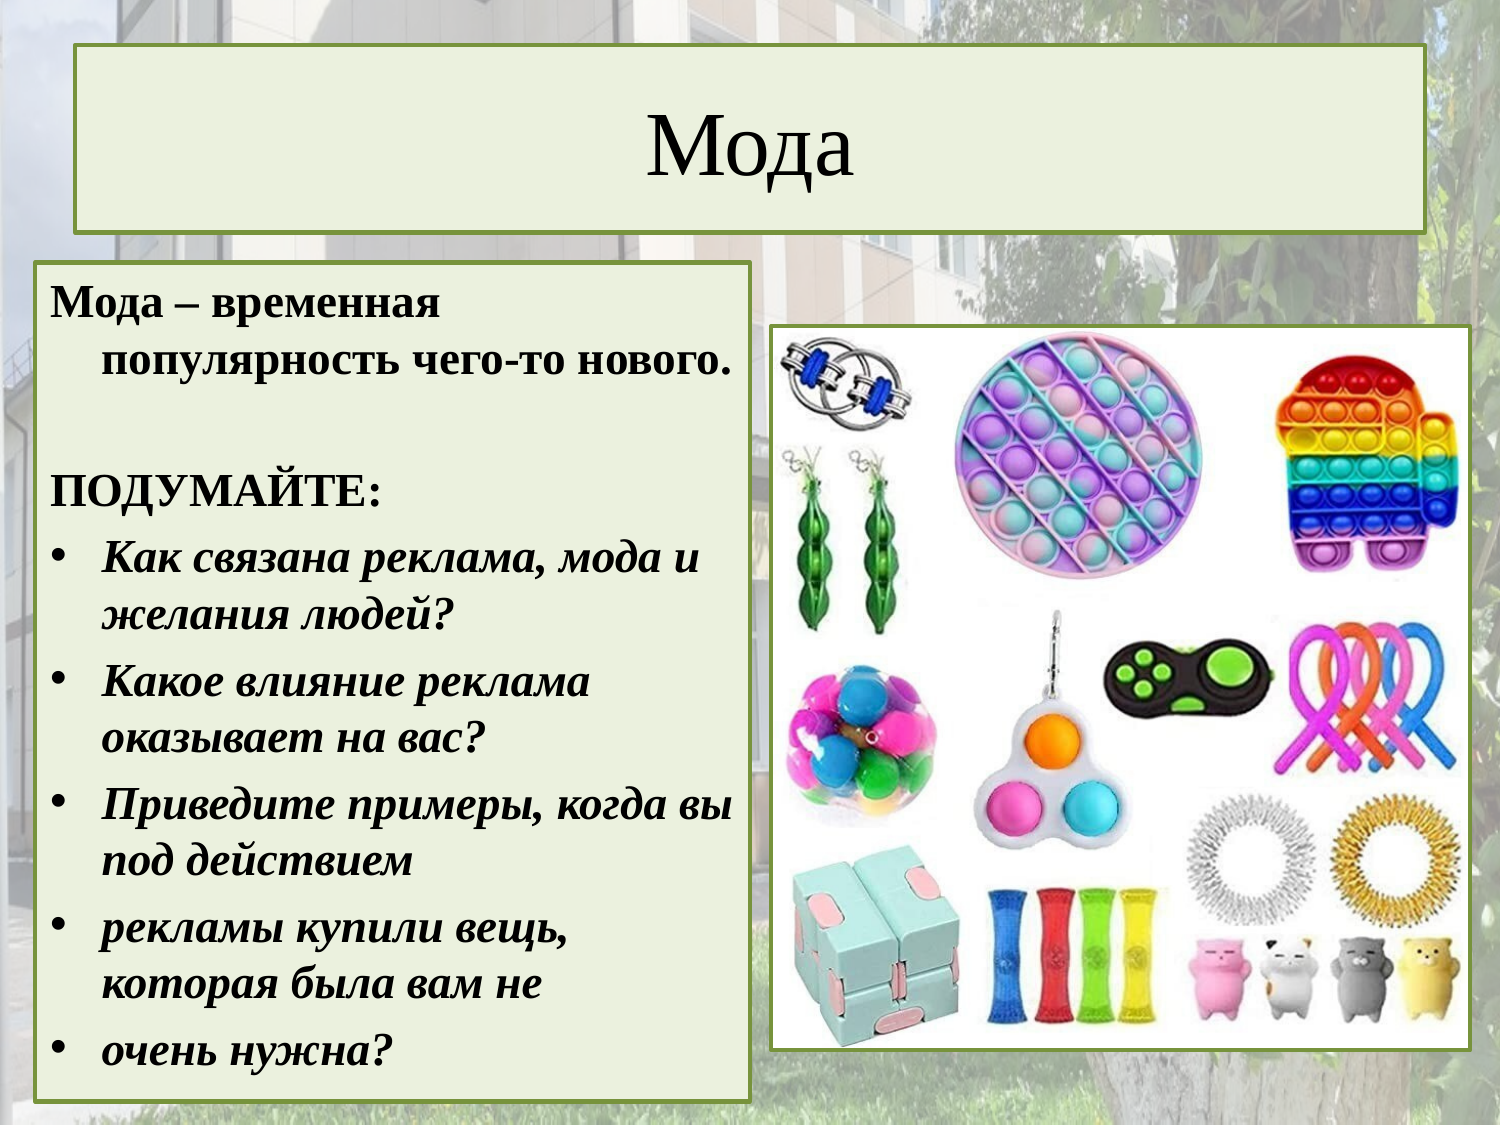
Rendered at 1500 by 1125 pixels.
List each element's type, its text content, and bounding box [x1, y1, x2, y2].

list Мода – временная популярность чего-то нового. ПОДУМАЙТЕ: Как связана реклама, мода и желания людей? Какое влияние реклама оказывает на вас? Приведите примеры, когда вы под действием рекламы купили вещь, которая была вам не очень нужна? [35, 262, 750, 1102]
title Мода [75, 45, 1425, 233]
picture [773, 327, 1469, 1049]
